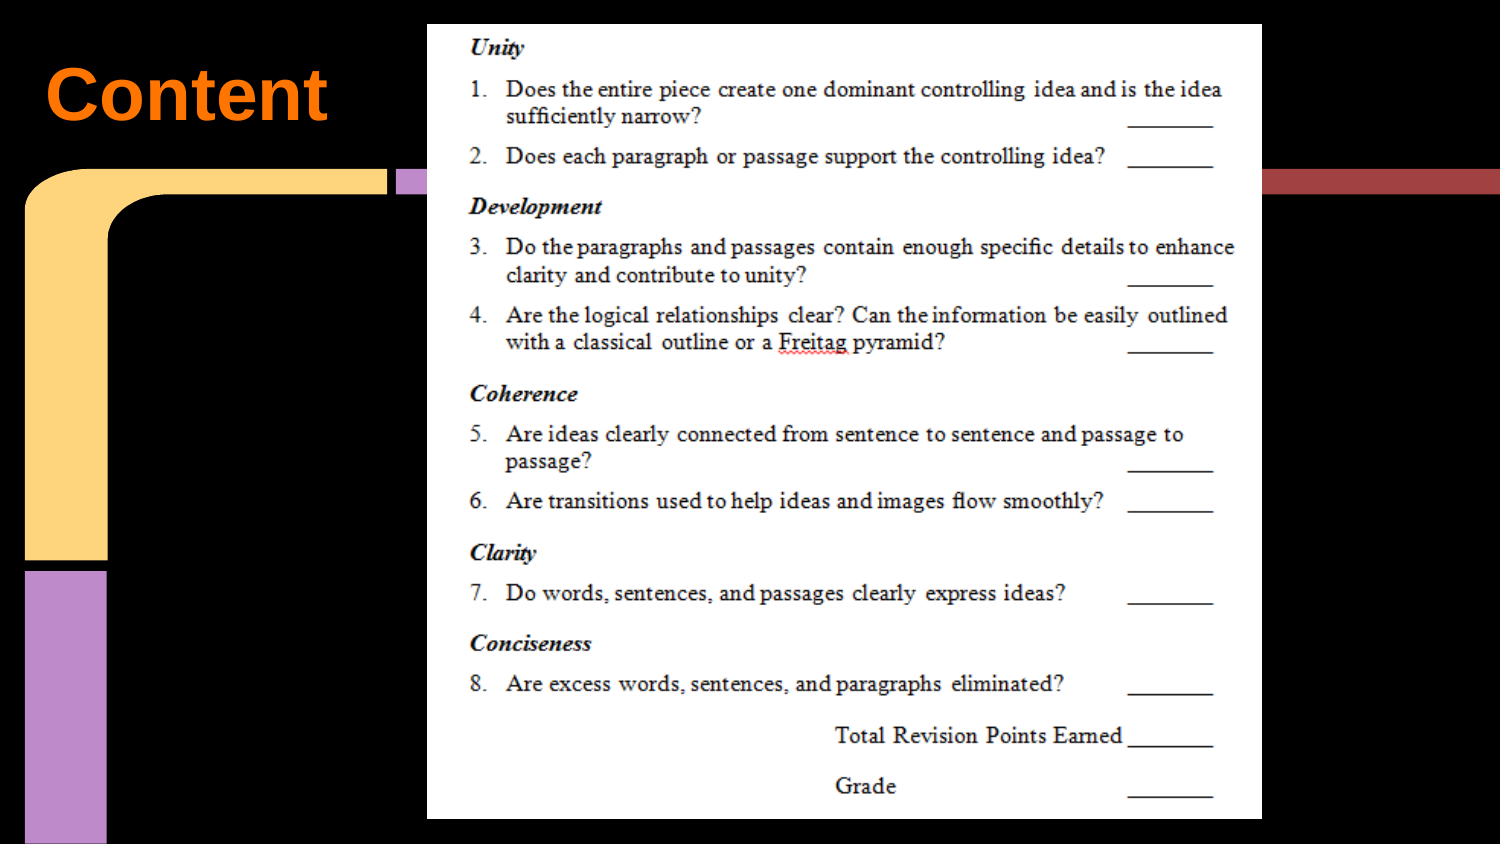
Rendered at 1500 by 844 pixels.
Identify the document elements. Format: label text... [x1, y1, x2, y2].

title Content [30, 9, 390, 151]
picture [427, 24, 1263, 820]
